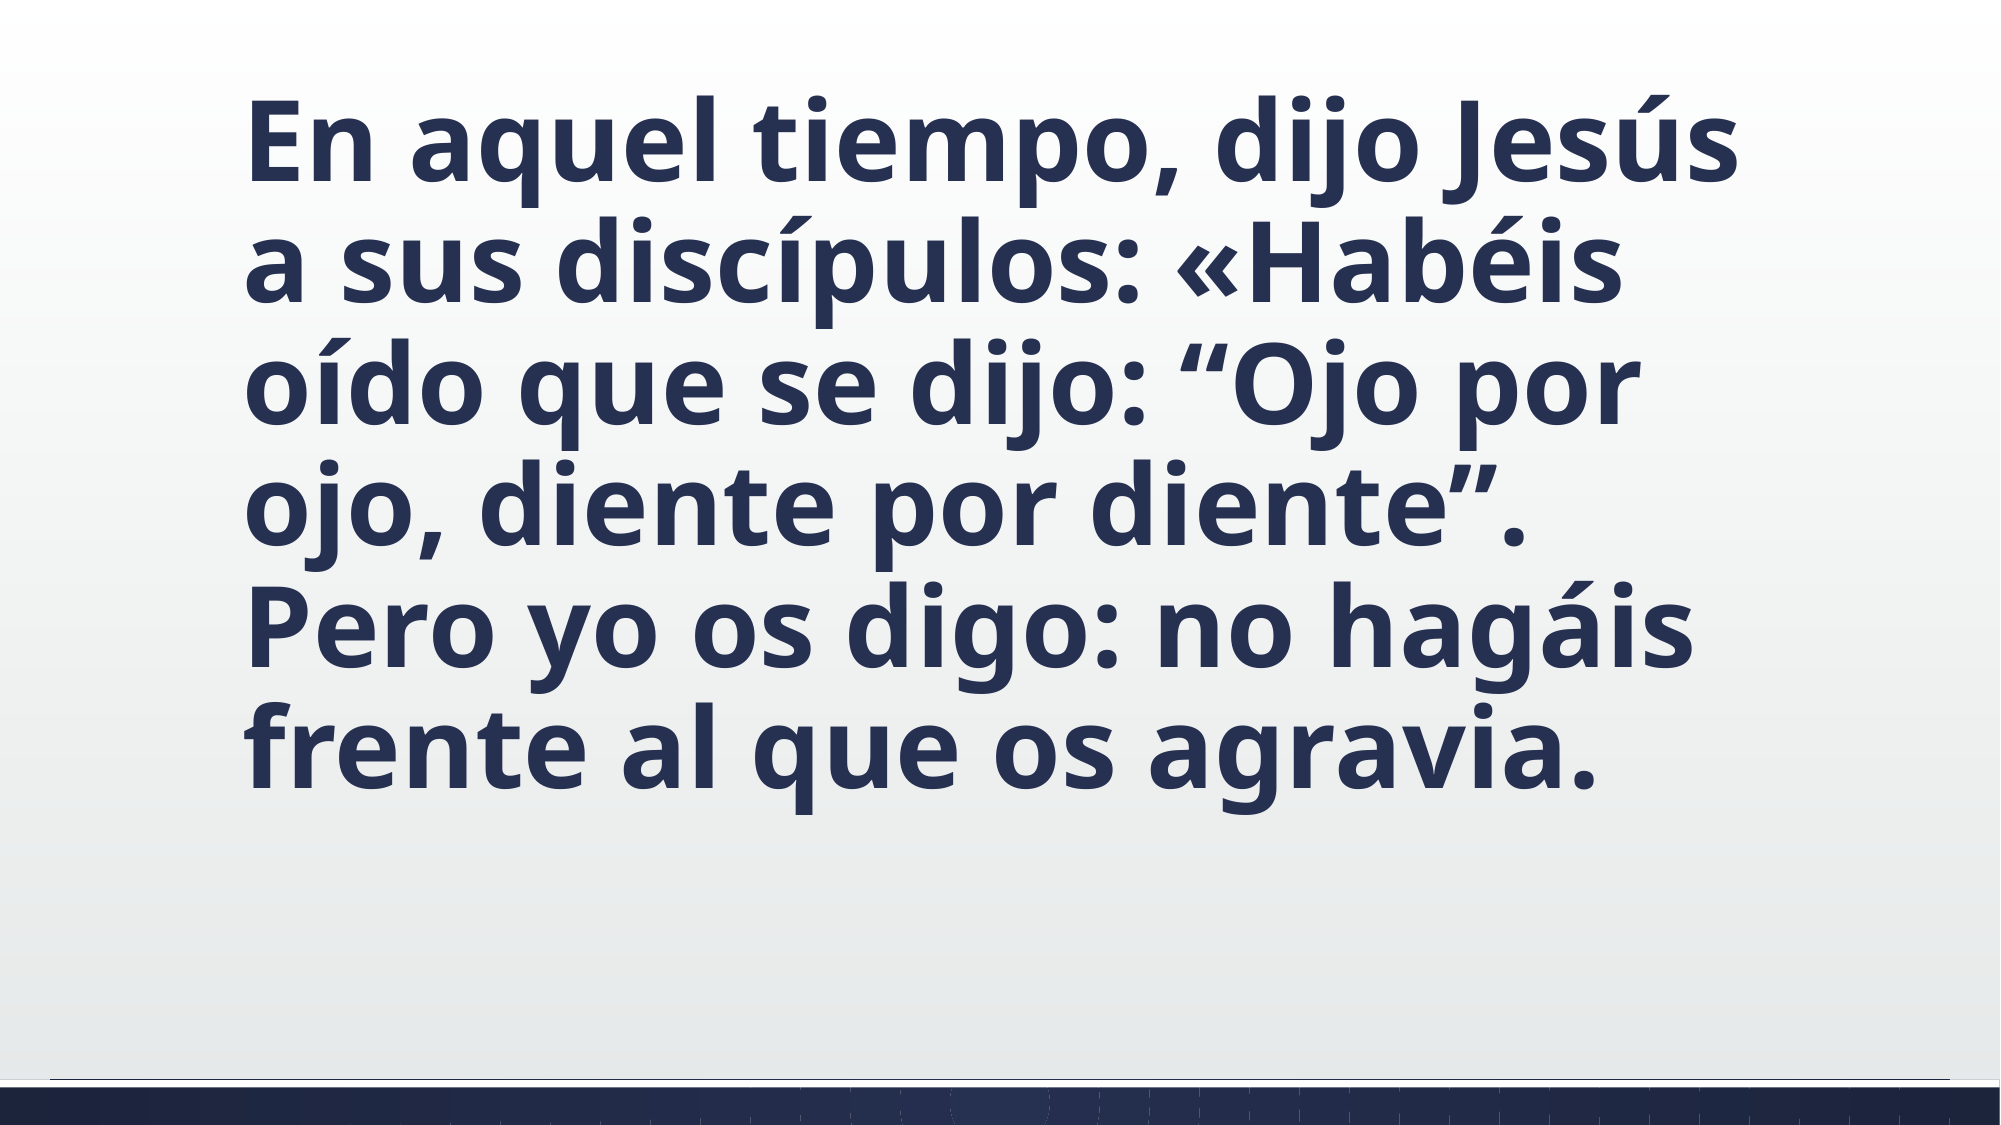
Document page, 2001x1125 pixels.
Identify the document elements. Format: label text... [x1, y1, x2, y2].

list En aquel tiempo, dijo Jesús a sus discípulos: «Habéis oído que se dijo: “Ojo por ojo, diente por diente”. Pero yo os digo: no hagáis frente al que os agravia. [219, 76, 1780, 990]
